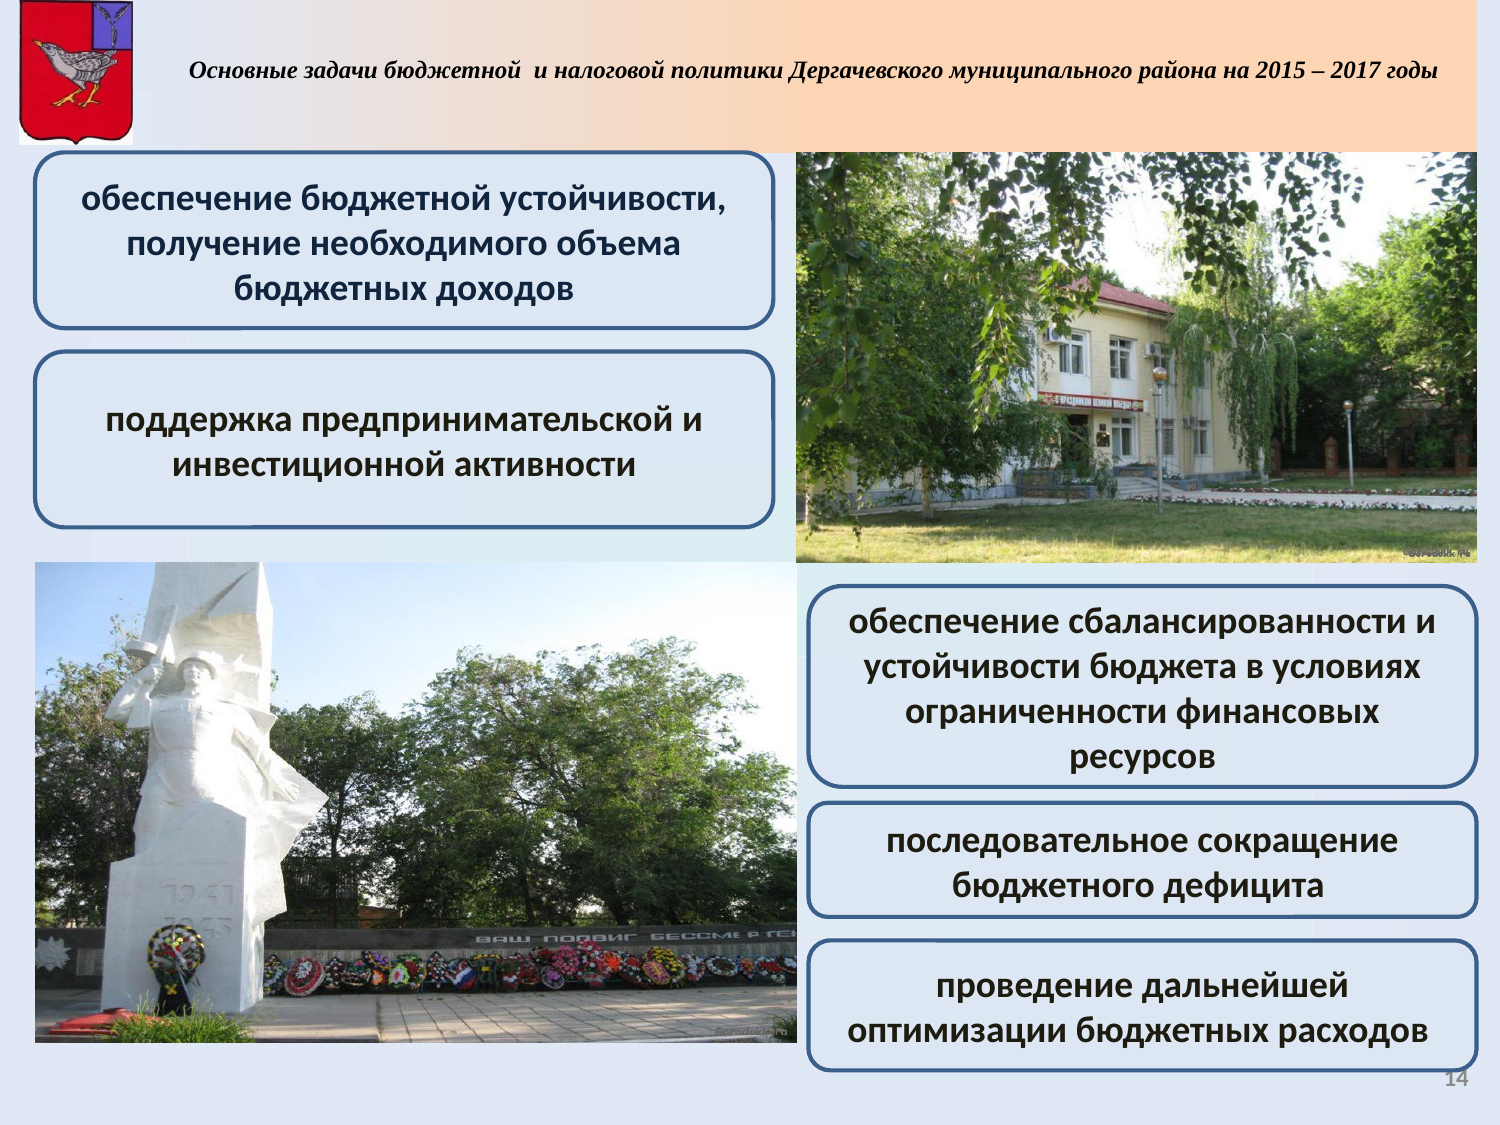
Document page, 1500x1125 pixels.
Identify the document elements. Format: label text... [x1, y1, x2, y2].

picture [34, 152, 1477, 1044]
text_box обеспечение бюджетной устойчивости, получение необходимого объема бюджетных доходов [32, 150, 776, 331]
slide_number 14 [1423, 1046, 1484, 1107]
text_box обеспечение сбалансированности и устойчивости бюджета в условиях ограниченности финансовых ресурсов [806, 583, 1479, 789]
text_box поддержка предпринимательской и инвестиционной активности [32, 349, 776, 530]
picture [19, 0, 134, 145]
text_box проведение дальнейшей оптимизации бюджетных расходов [806, 938, 1479, 1073]
title Основные задачи бюджетной и налоговой политики Дергачевского муниципального района на 2015 – 2017 годы [152, 0, 1477, 153]
text_box последовательное сокращение бюджетного дефицита [806, 800, 1479, 919]
